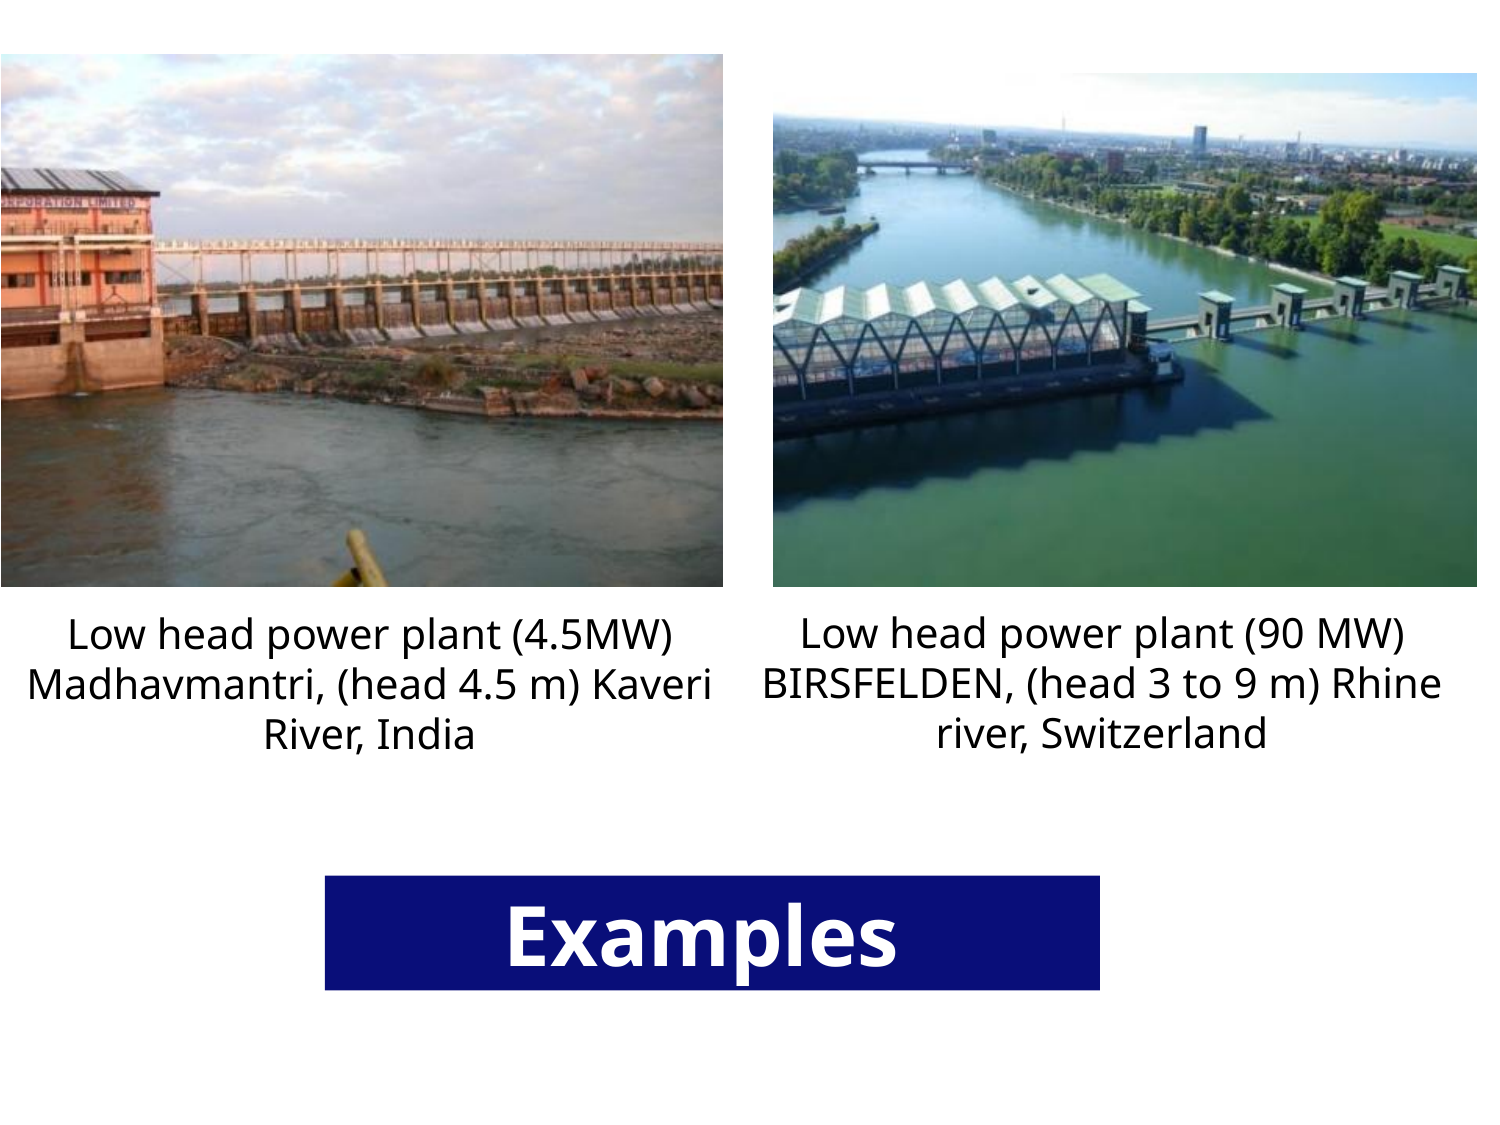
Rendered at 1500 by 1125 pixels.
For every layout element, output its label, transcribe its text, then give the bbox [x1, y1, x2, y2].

picture [773, 73, 1477, 587]
text_box Examples [324, 875, 1100, 991]
picture [1, 54, 724, 587]
text_box Low head power plant (4.5MW) Madhavmantri, (head 4.5 m) Kaveri River, India [0, 600, 758, 766]
text_box Low head power plant (90 MW) BIRSFELDEN, (head 3 to 9 m) Rhine river, Switzerland [722, 599, 1490, 764]
